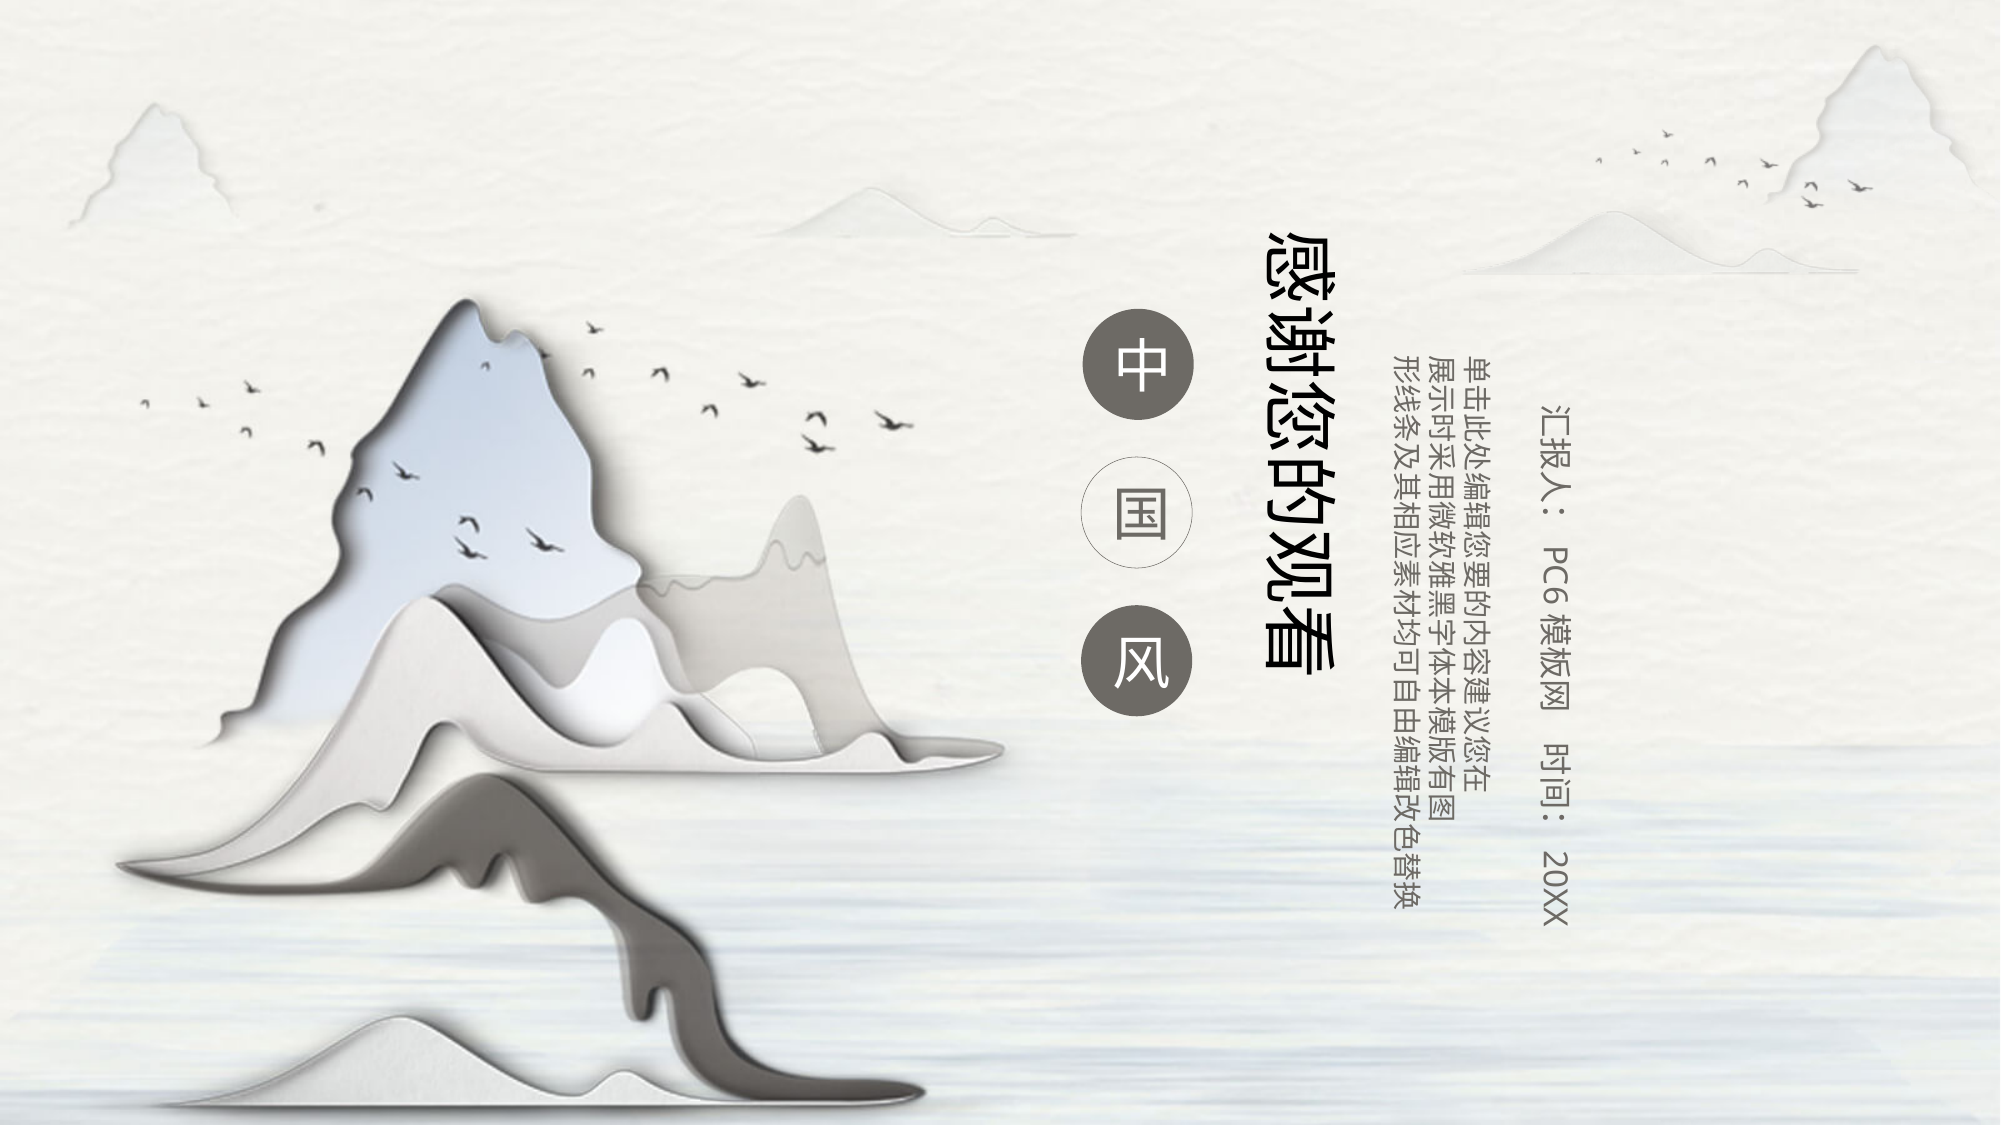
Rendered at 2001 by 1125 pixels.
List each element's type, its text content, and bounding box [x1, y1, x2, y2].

text_box 汇报人：PC6模板网 时间：20XX [1514, 389, 1585, 1125]
picture [0, 0, 2001, 1125]
text_box 风 [1080, 604, 1194, 718]
text_box 单击此处编辑您要的内容建议您在 展示时采用微软雅黑字体本模版有图 形线条及其相应素材均可自由编辑改色替换 [1366, 375, 1503, 1090]
text_box 感谢您的观看 [1234, 214, 1356, 639]
text_box 中 [1081, 307, 1195, 421]
text_box 国 [1080, 455, 1194, 570]
